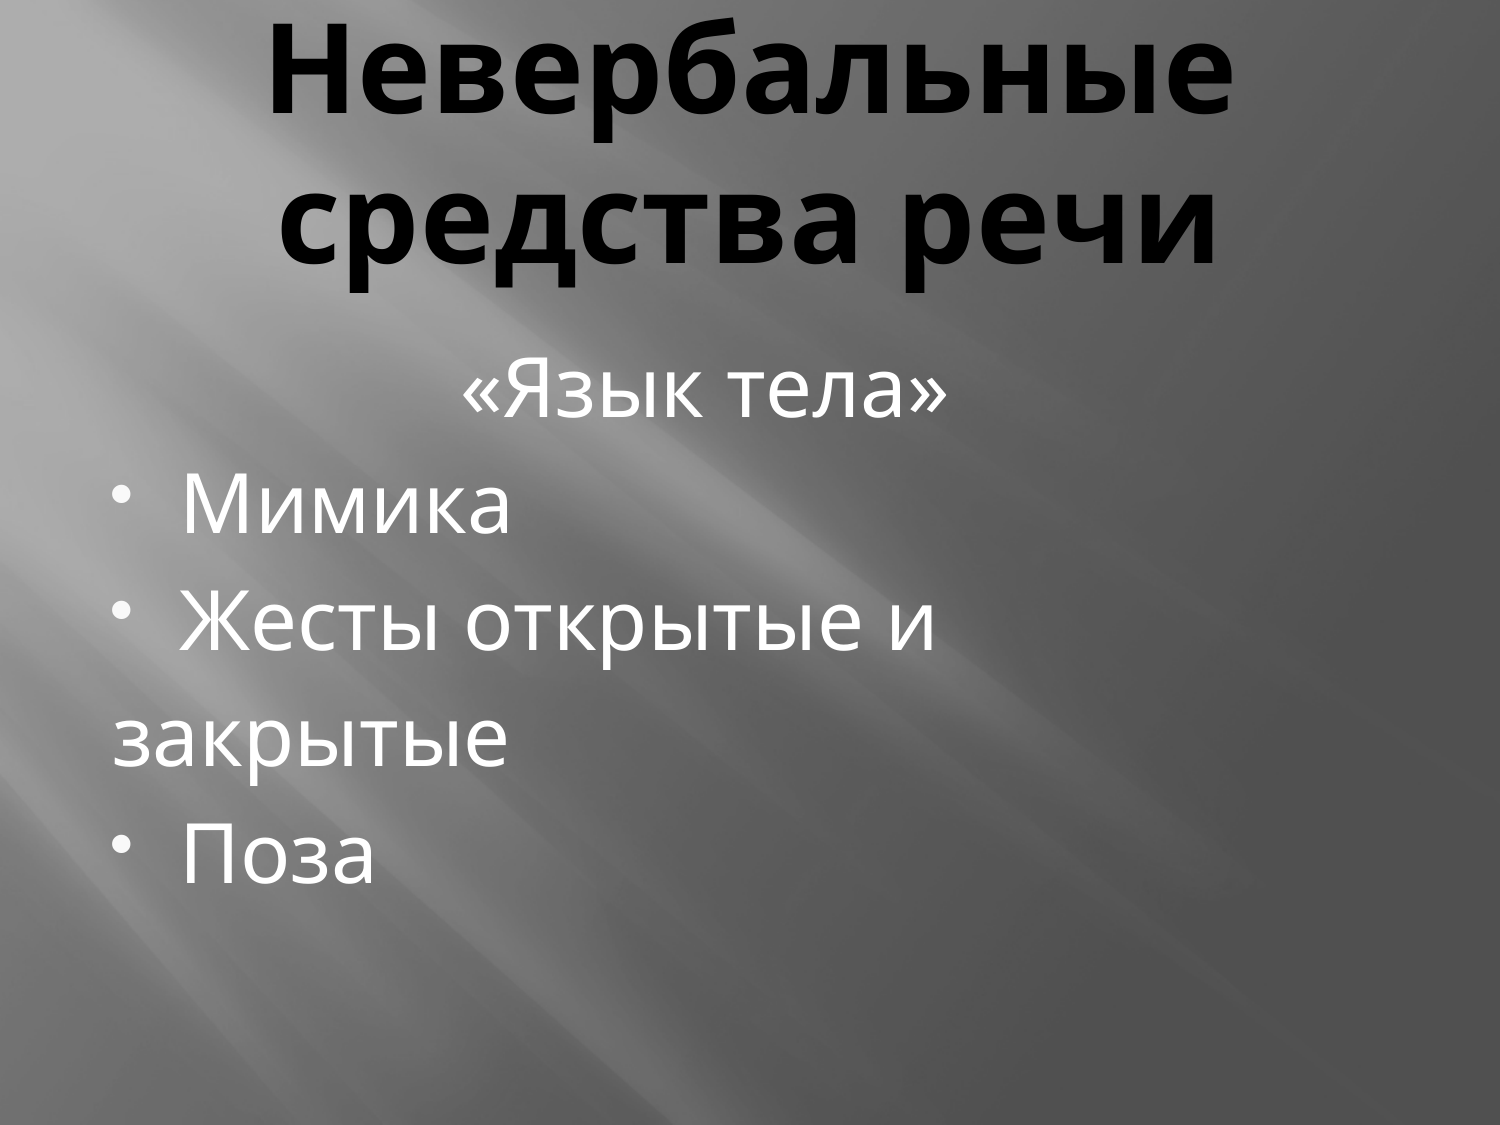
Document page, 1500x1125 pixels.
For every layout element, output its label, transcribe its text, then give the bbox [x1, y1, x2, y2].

list «Язык тела» Мимика Жесты открытые и закрытые Поза [75, 262, 1425, 1035]
title Невербальные средства речи [75, 45, 1425, 233]
